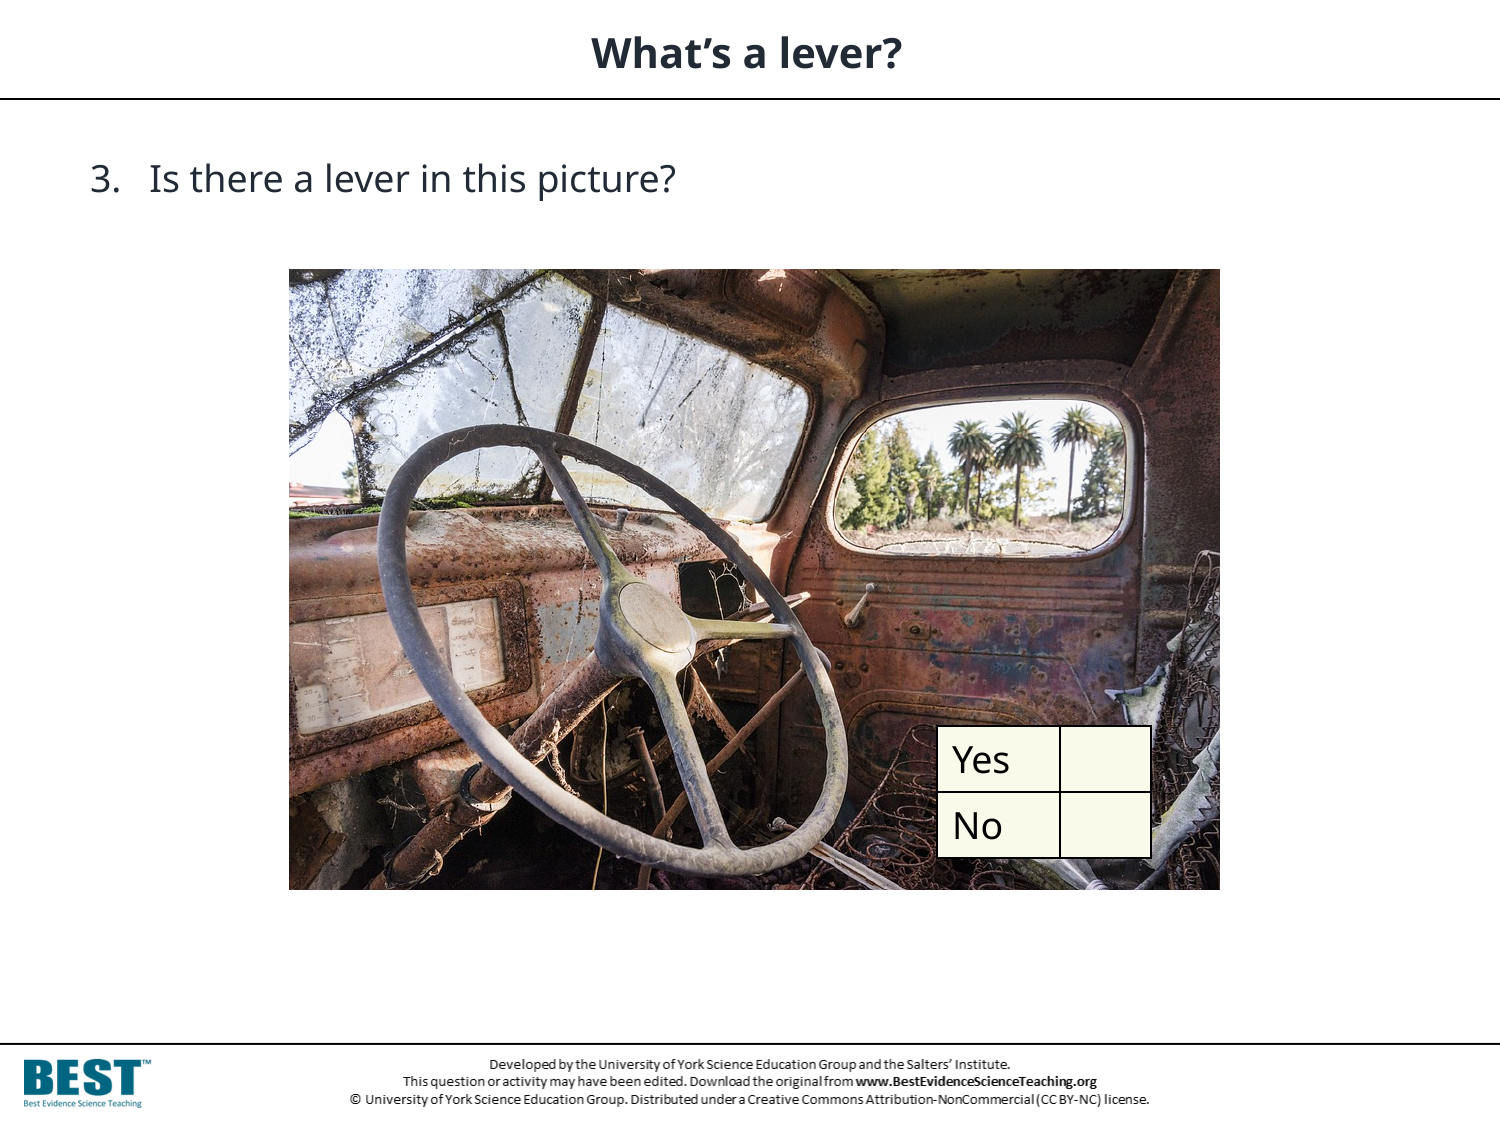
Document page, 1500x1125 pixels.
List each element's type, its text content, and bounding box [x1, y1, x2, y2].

text_box What’s a lever? [23, 4, 1471, 98]
picture [0, 98, 1500, 1118]
